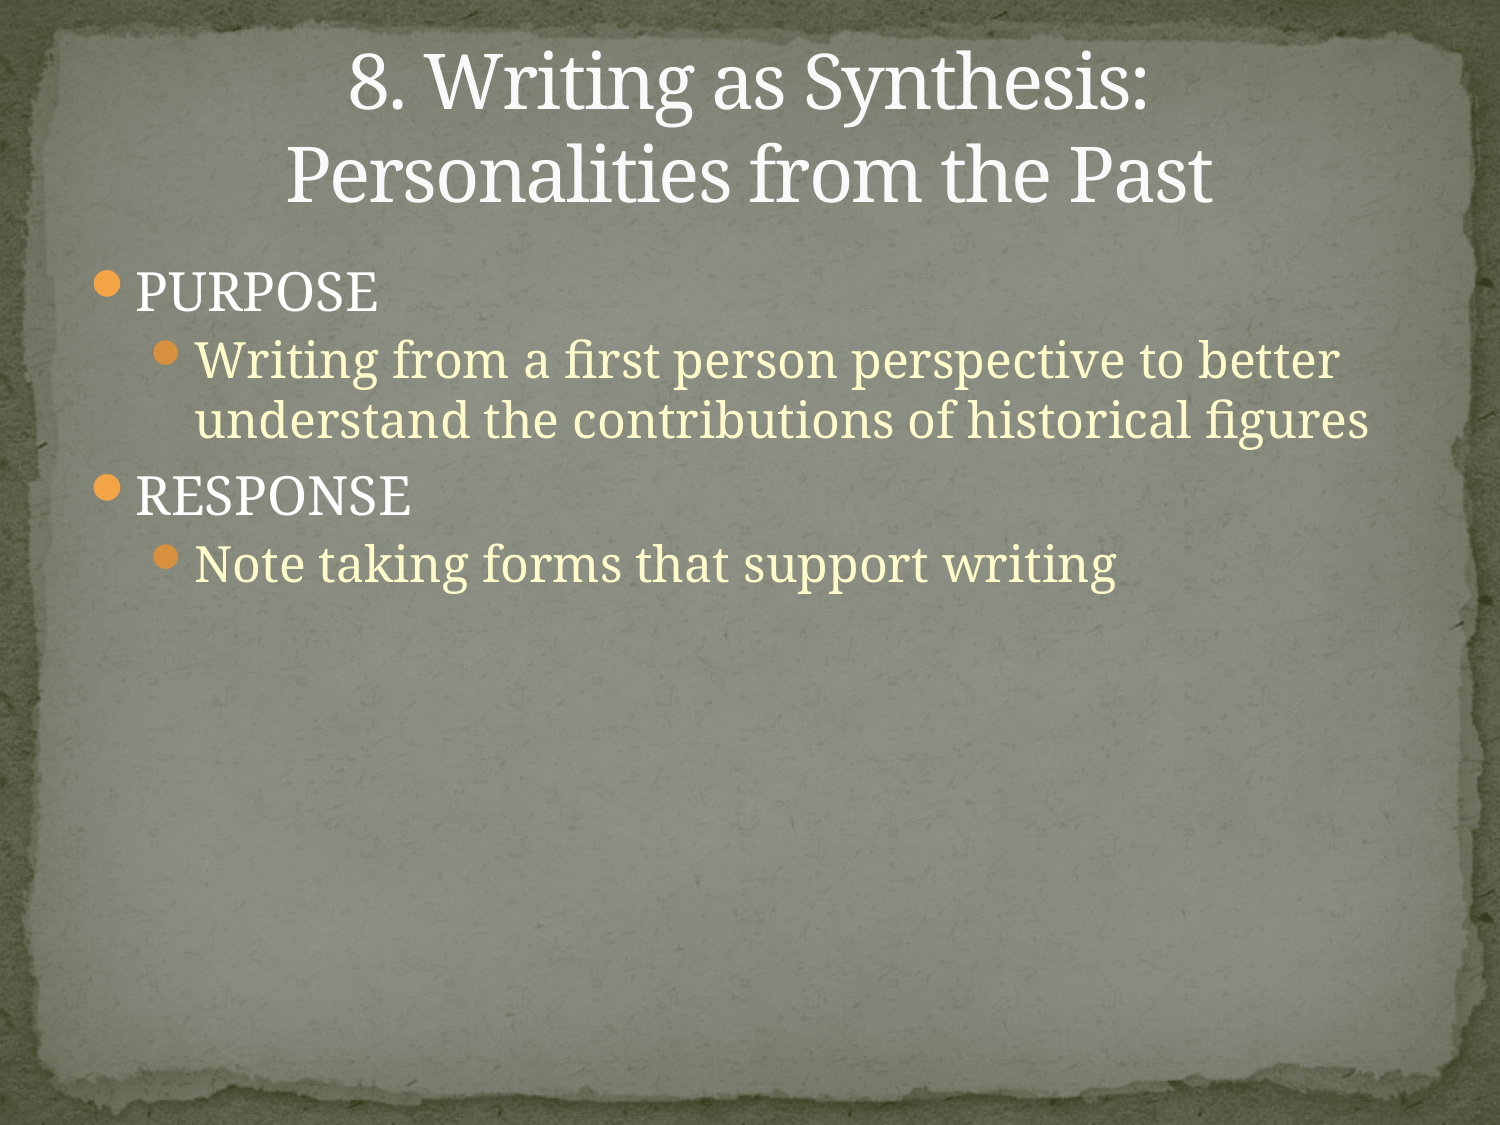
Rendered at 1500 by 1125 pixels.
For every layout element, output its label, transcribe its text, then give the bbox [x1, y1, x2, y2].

title 8. Writing as Synthesis: Personalities from the Past [74, 24, 1425, 225]
list PURPOSE Writing from a first person perspective to better understand the contributions of historical figures RESPONSE Note taking forms that support writing [75, 249, 1425, 1000]
